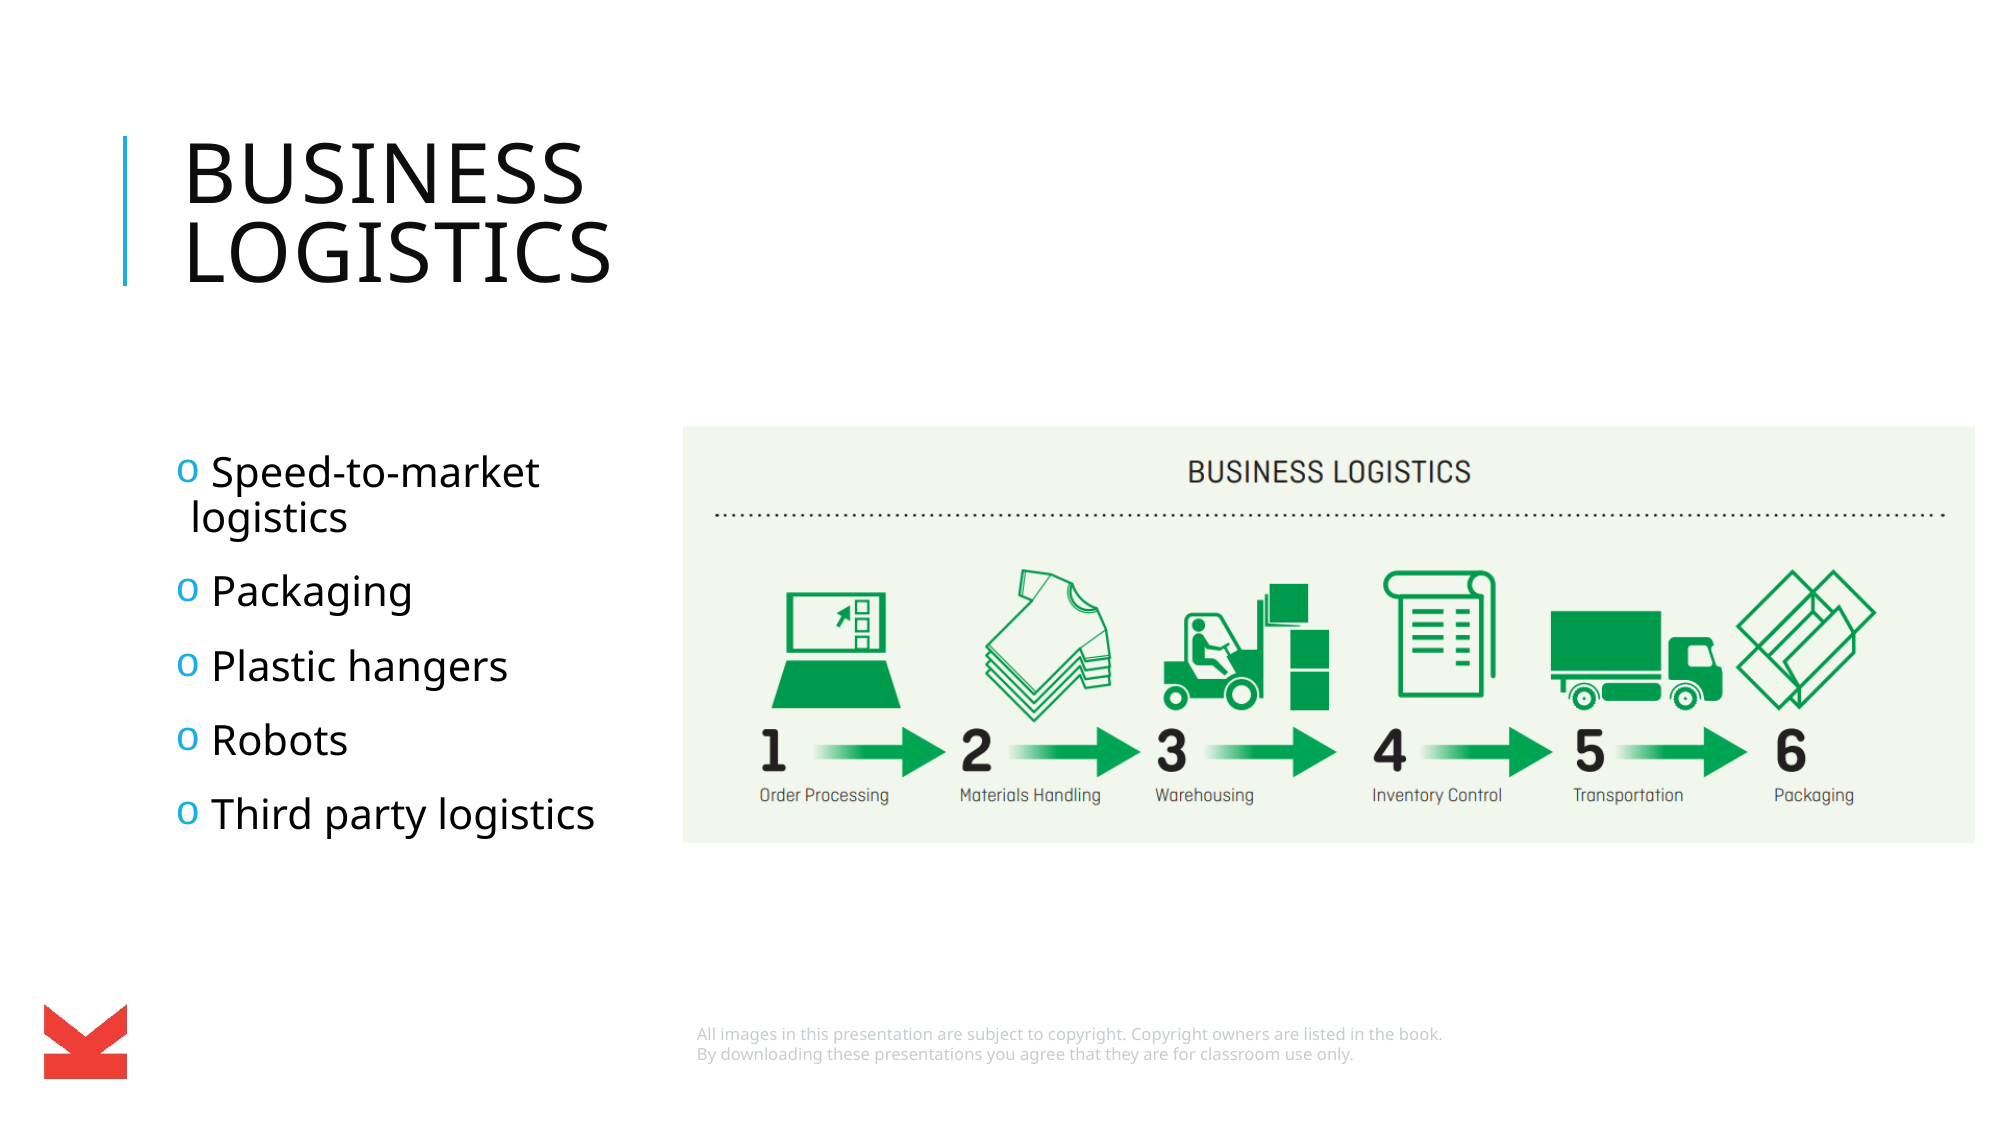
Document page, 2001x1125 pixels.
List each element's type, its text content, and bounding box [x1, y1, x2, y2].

list Speed-to-market logistics Packaging Plastic hangers Robots Third party logistics [168, 375, 682, 1020]
title BUSINESS logistics [168, 96, 682, 342]
picture [23, 982, 148, 1107]
picture [681, 423, 1975, 843]
text_box All images in this presentation are subject to copyright. Copyright owners are listed in the book. By downloading these presentations you agree that they are for classroom use only. [682, 1016, 1682, 1072]
